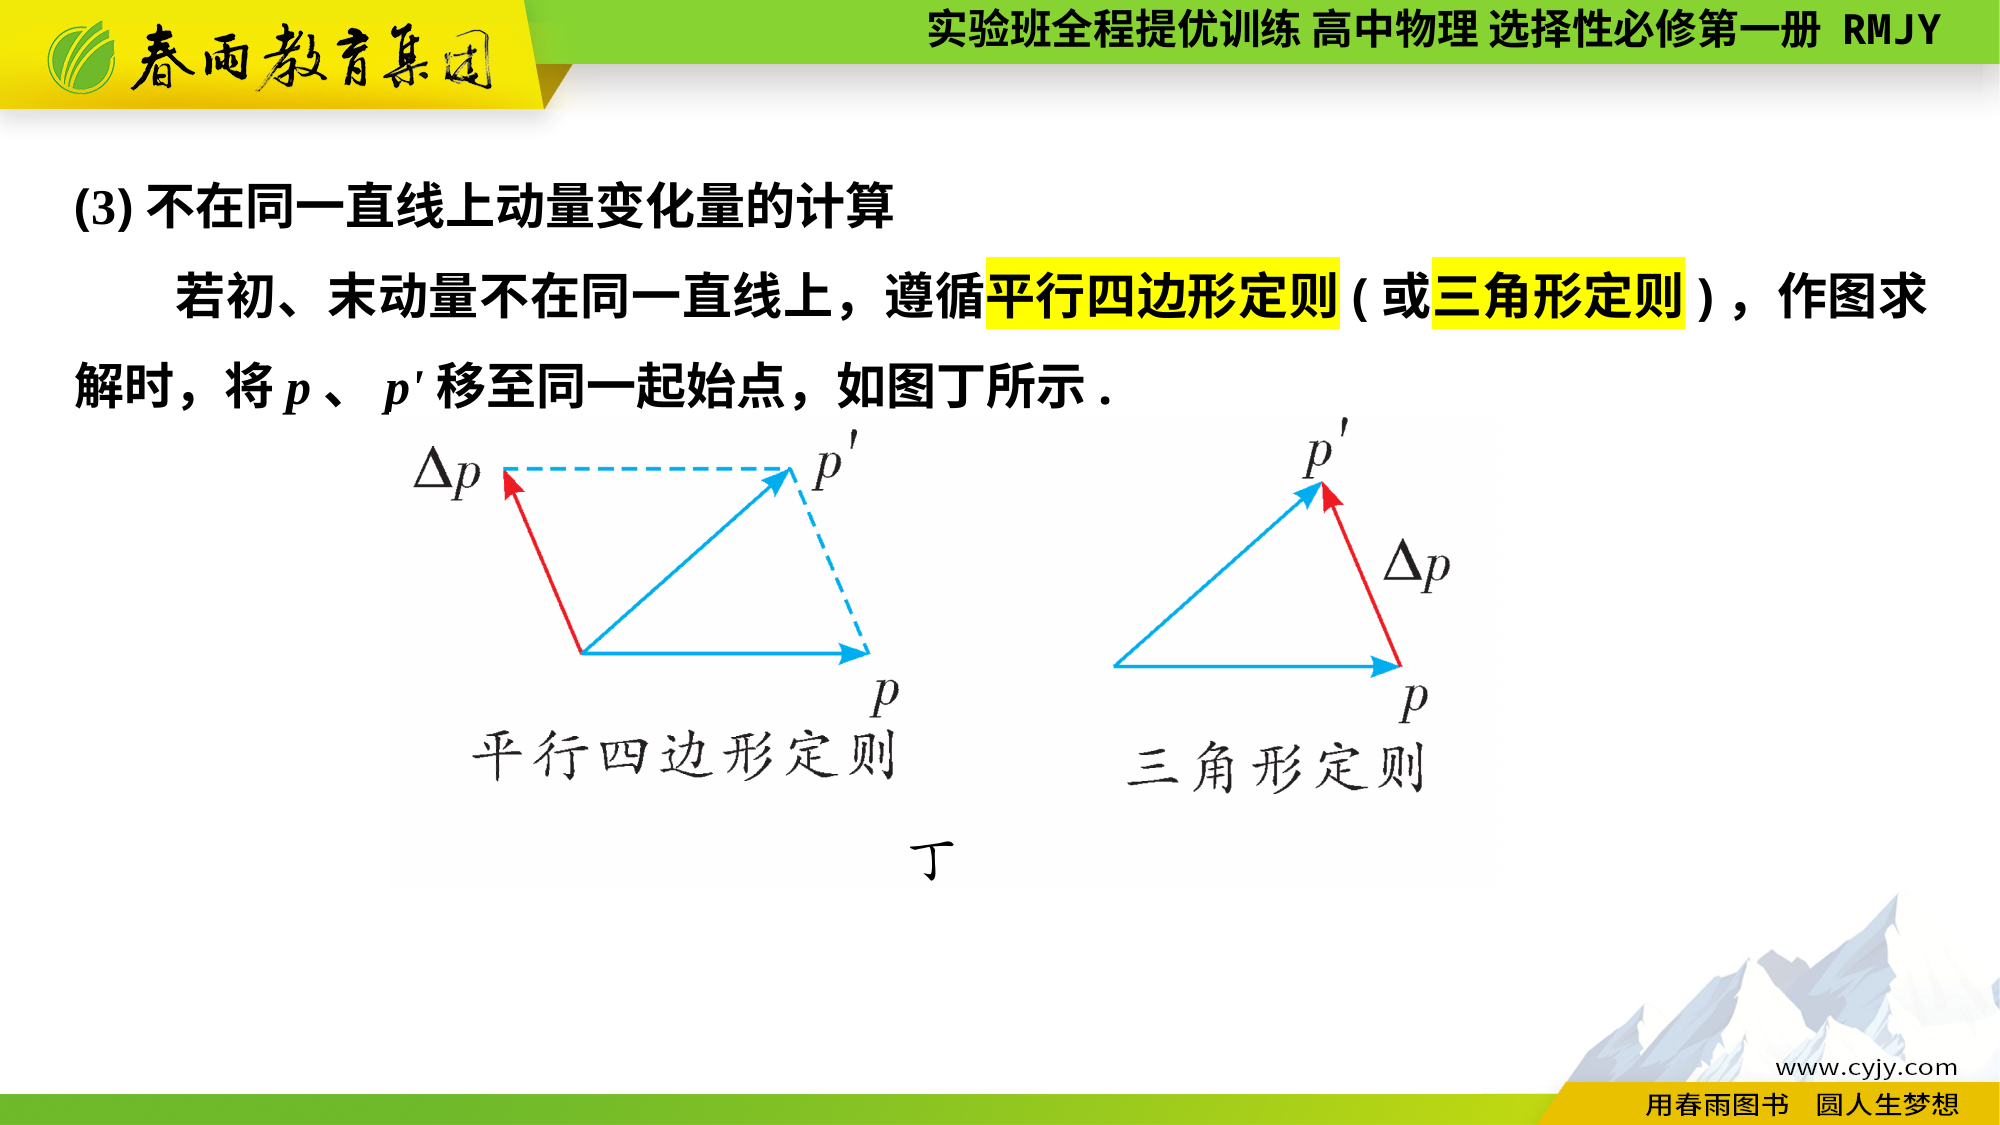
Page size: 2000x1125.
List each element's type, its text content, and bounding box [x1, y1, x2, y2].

picture [0, 0, 2000, 1125]
list (3)不在同一直线上动量变化量的计算 若初、末动量不在同一直线上，遵循平行四边形定则(或三角形定则)，作图求解时，将p、p'移至同一起始点，如图丁所示. [59, 137, 1944, 414]
